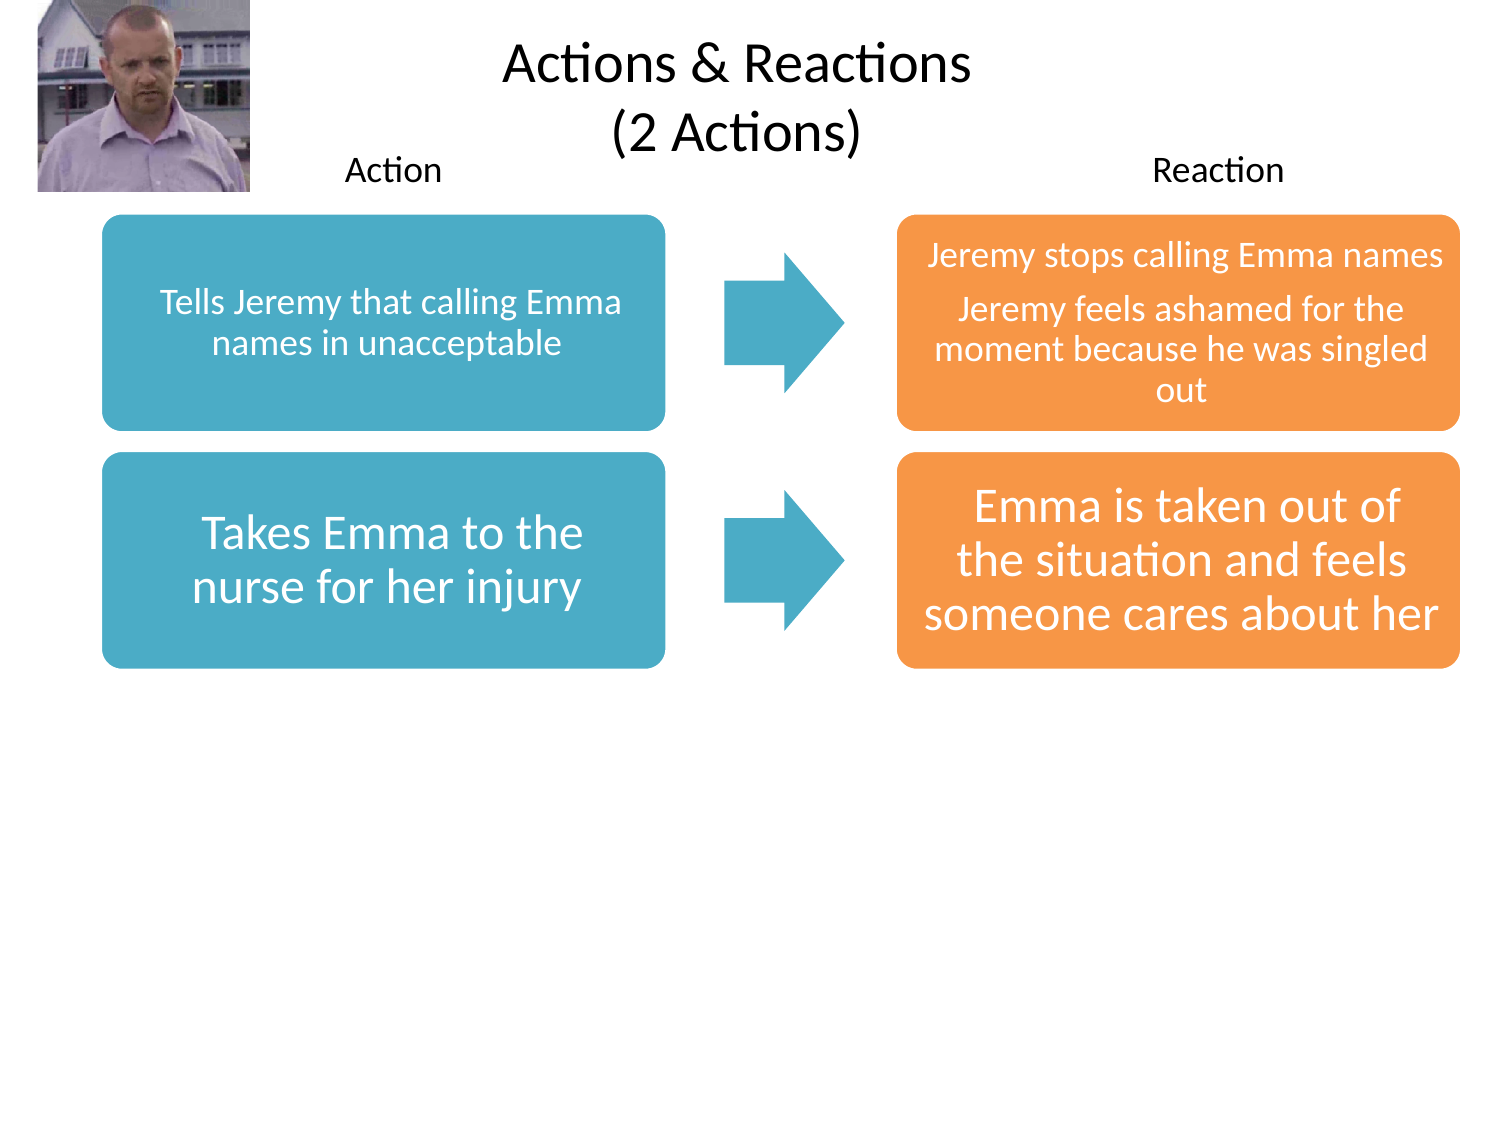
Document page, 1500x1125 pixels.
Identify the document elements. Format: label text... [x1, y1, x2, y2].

title Actions & Reactions (2 Actions) [251, 0, 1413, 188]
picture [37, 0, 251, 193]
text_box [99, 449, 1463, 672]
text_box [99, 212, 1463, 434]
text_box Reaction [1112, 137, 1325, 198]
text_box Action [251, 137, 550, 198]
